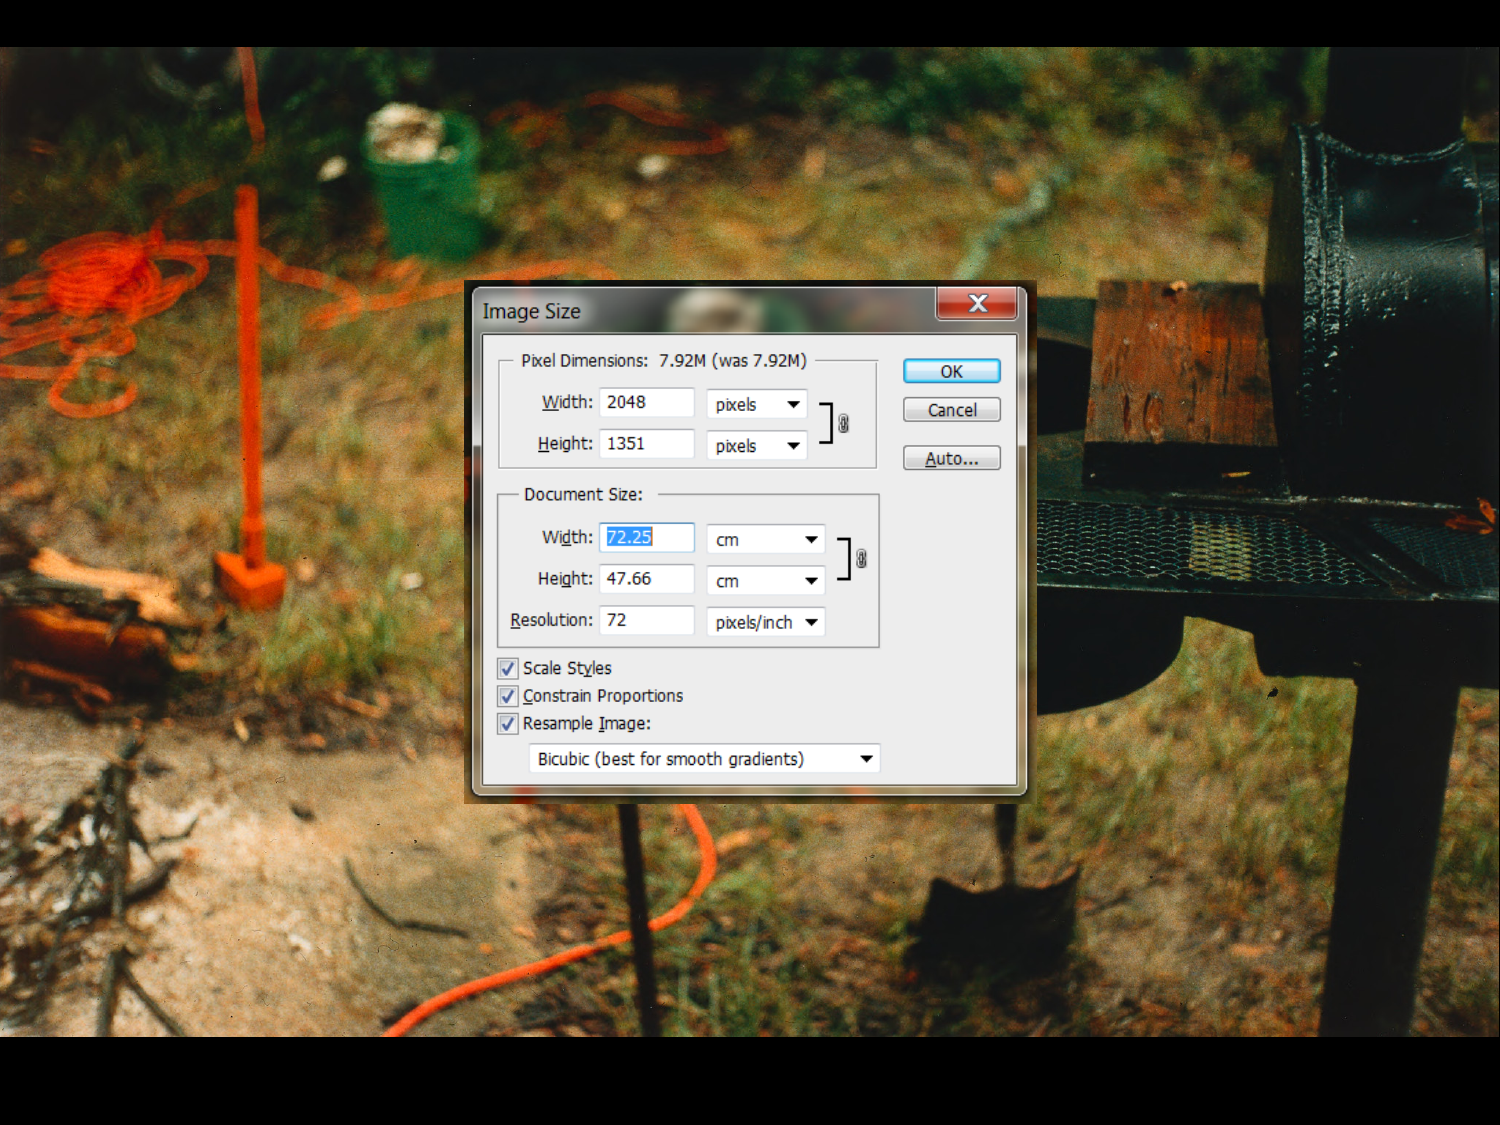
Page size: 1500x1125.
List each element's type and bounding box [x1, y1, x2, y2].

picture [0, 46, 1499, 1037]
